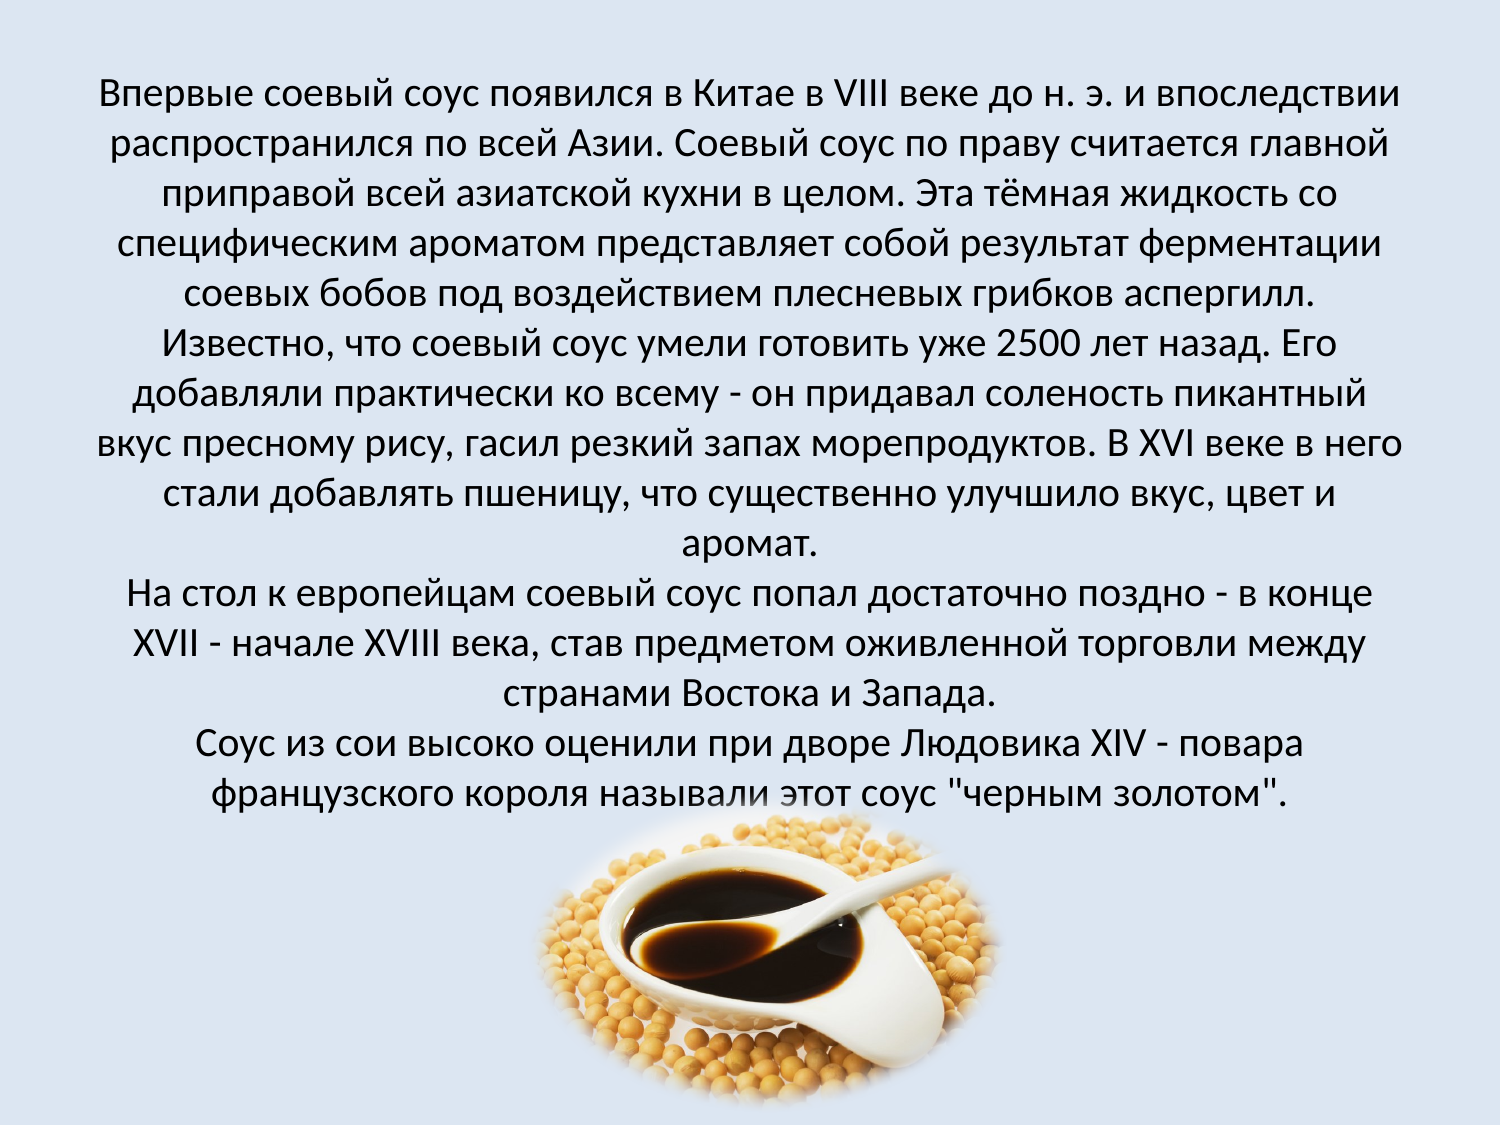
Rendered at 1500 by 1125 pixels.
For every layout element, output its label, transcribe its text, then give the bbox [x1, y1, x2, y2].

title Впервые соевый соус появился в Китае в VIII веке до н. э. и впоследствии распространился по всей Азии. Соевый соус по праву считается главной приправой всей азиатской кухни в целом. Эта тёмная жидкость со специфическим ароматом представляет собой результат ферментации соевых бобов под воздействием плесневых грибков аспергилл. Известно, что соевый соус умели готовить уже 2500 лет назад. Его добавляли практически ко всему - он придавал соленость пикантный вкус пресному рису, гасил резкий запах морепродуктов. В XVI веке в него стали добавлять пшеницу, что существенно улучшило вкус, цвет и аромат. На стол к европейцам соевый соус попал достаточно поздно - в конце XVII - начале XVIII века, став предметом оживленной торговли между странами Востока и Запада. Соус из сои высоко оценили при дворе Людовика XIV - повара французского короля называли этот соус "черным золотом". [75, 45, 1425, 835]
picture [525, 786, 1011, 1114]
